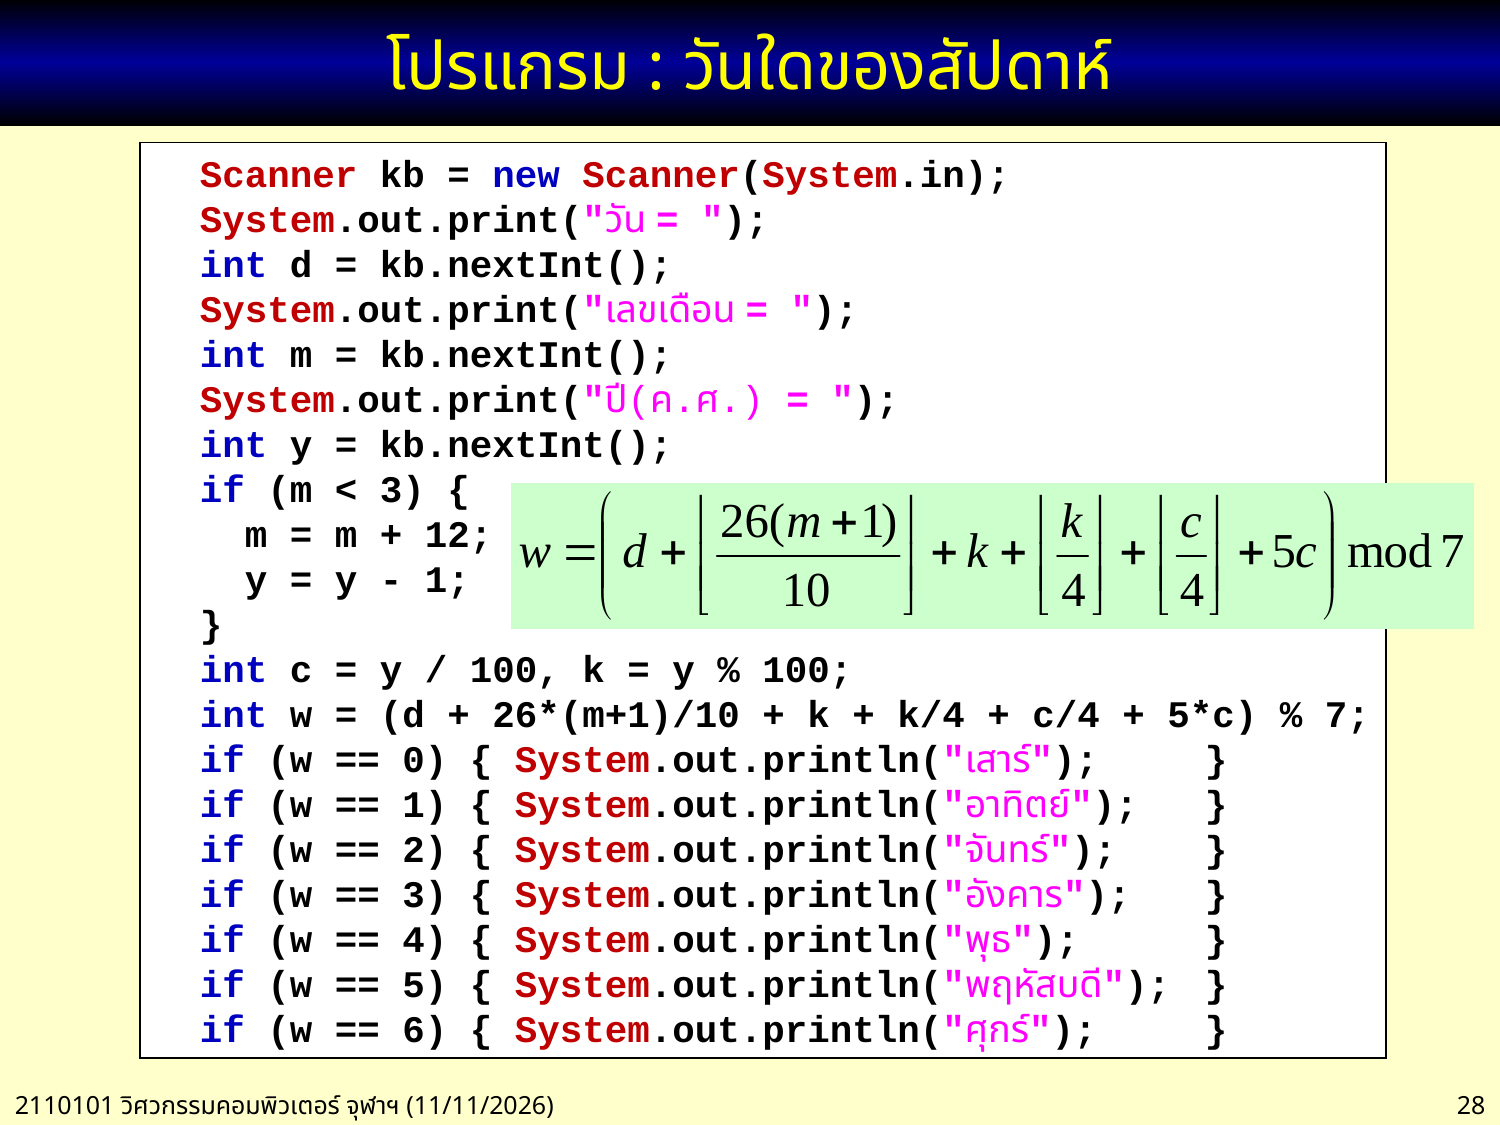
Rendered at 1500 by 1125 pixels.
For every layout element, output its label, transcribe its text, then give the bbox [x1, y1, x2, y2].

text_box Scanner kb = new Scanner(System.in); System.out.print("วัน = "); int d = kb.nextInt(); System.out.print("เลขเดือน = "); int m = kb.nextInt(); System.out.print("ปี(ค.ศ.) = "); int y = kb.nextInt(); if (m < 3) { m = m + 12; y = y - 1; } int c = y / 100, k = y % 100; int w = (d + 26*(m+1)/10 + k + k/4 + c/4 + 5*c) % 7; if (w == 0) { System.out.println("เสาร์"); } if (w == 1) { System.out.println("อาทิตย์"); } if (w == 2) { System.out.println("จันทร์"); } if (w == 3) { System.out.println("อังคาร"); } if (w == 4) { System.out.println("พุธ"); } if (w == 5) { System.out.println("พฤหัสบดี"); } if (w == 6) { System.out.println("ศุกร์"); } [140, 142, 1387, 1058]
title โปรแกรม : วันใดของสัปดาห์ [0, 0, 1500, 126]
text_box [510, 482, 1474, 630]
